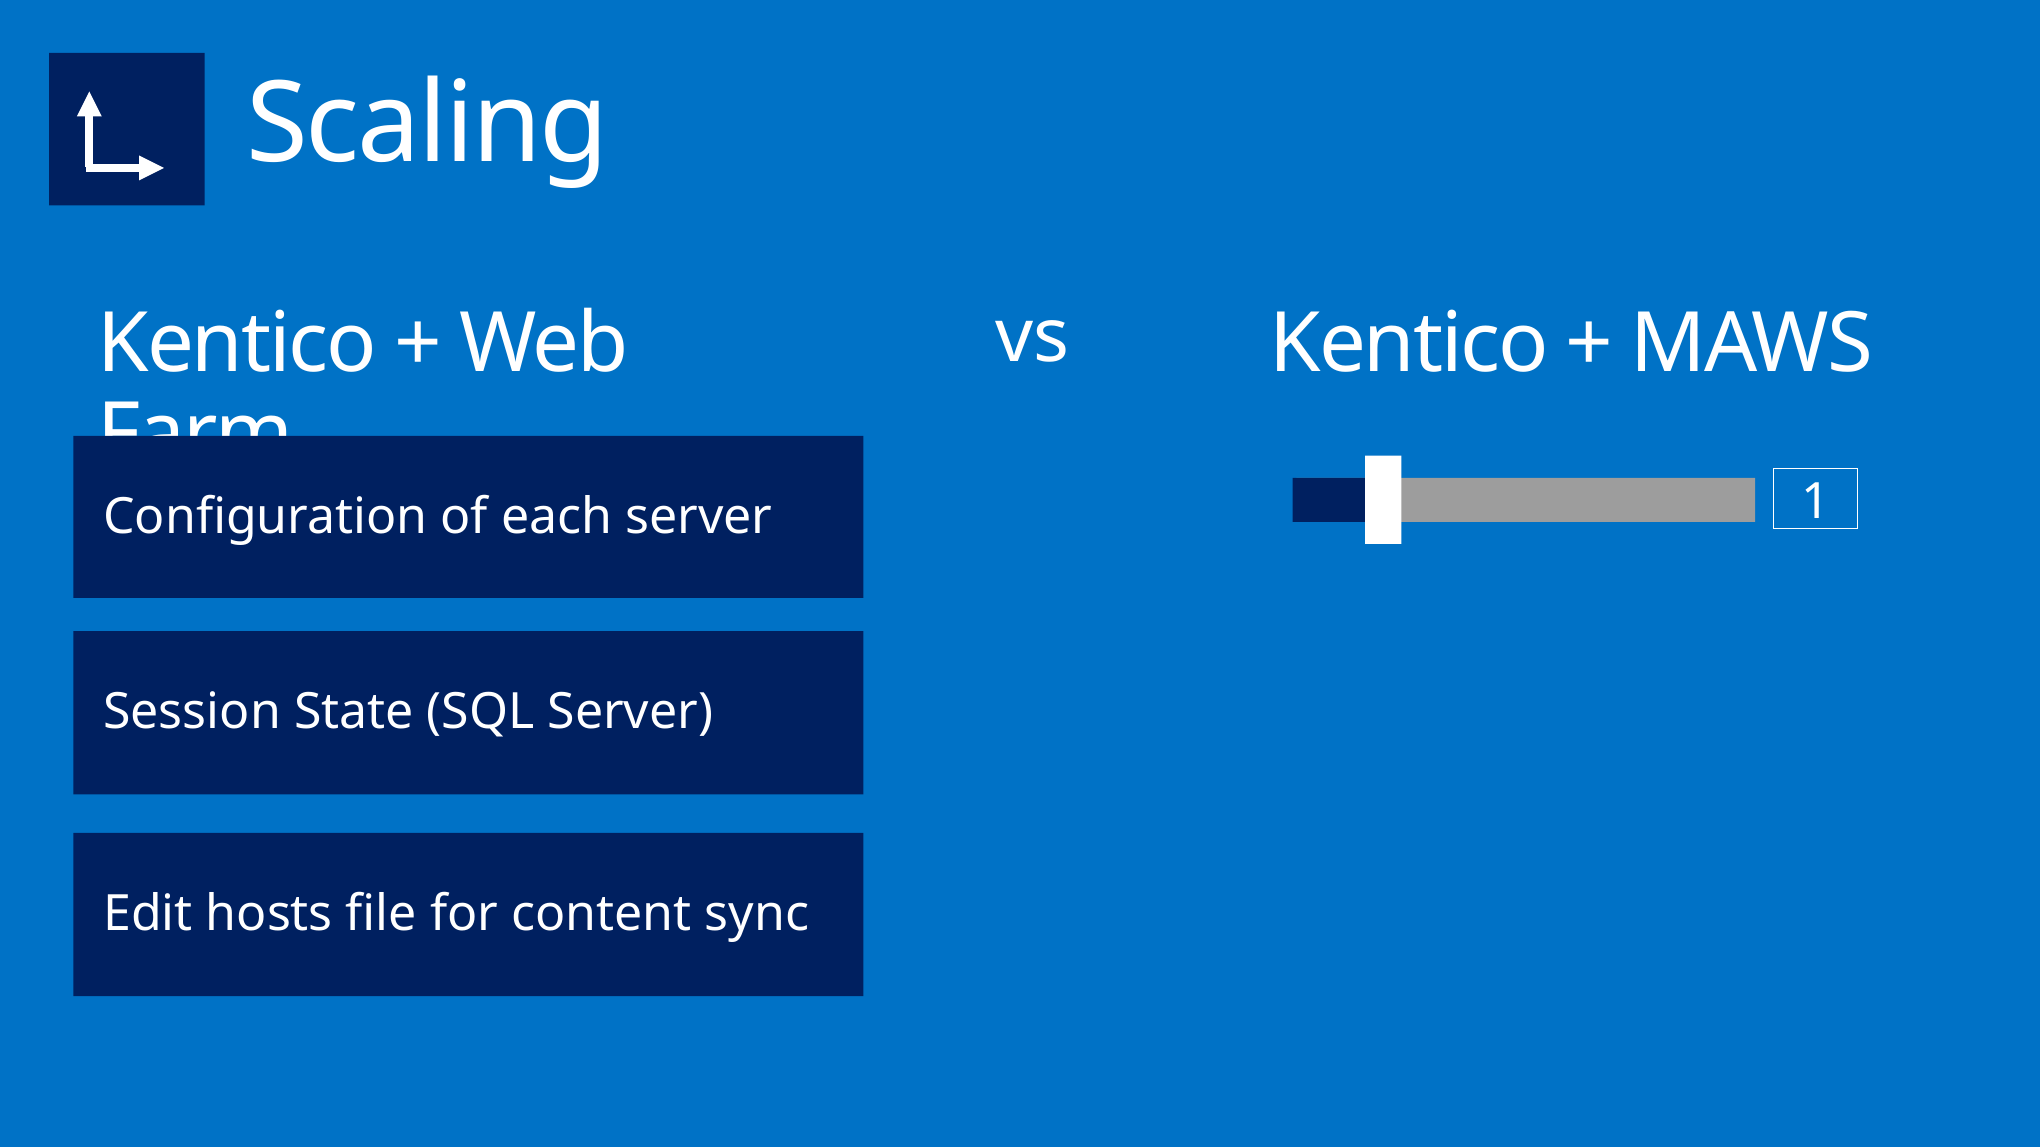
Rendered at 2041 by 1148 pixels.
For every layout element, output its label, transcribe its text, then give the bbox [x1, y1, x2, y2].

text_box vs [934, 273, 1131, 402]
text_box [1292, 455, 1859, 545]
text_box Kentico + Web Farm [73, 284, 820, 435]
text_box Edit hosts file for content sync [73, 832, 864, 997]
text_box Kentico + MAWS [1117, 284, 1898, 435]
text_box Configuration of each server [73, 435, 864, 599]
text_box Scaling [231, 56, 1529, 208]
text_box Session State (SQL Server) [73, 630, 864, 795]
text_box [48, 52, 205, 206]
